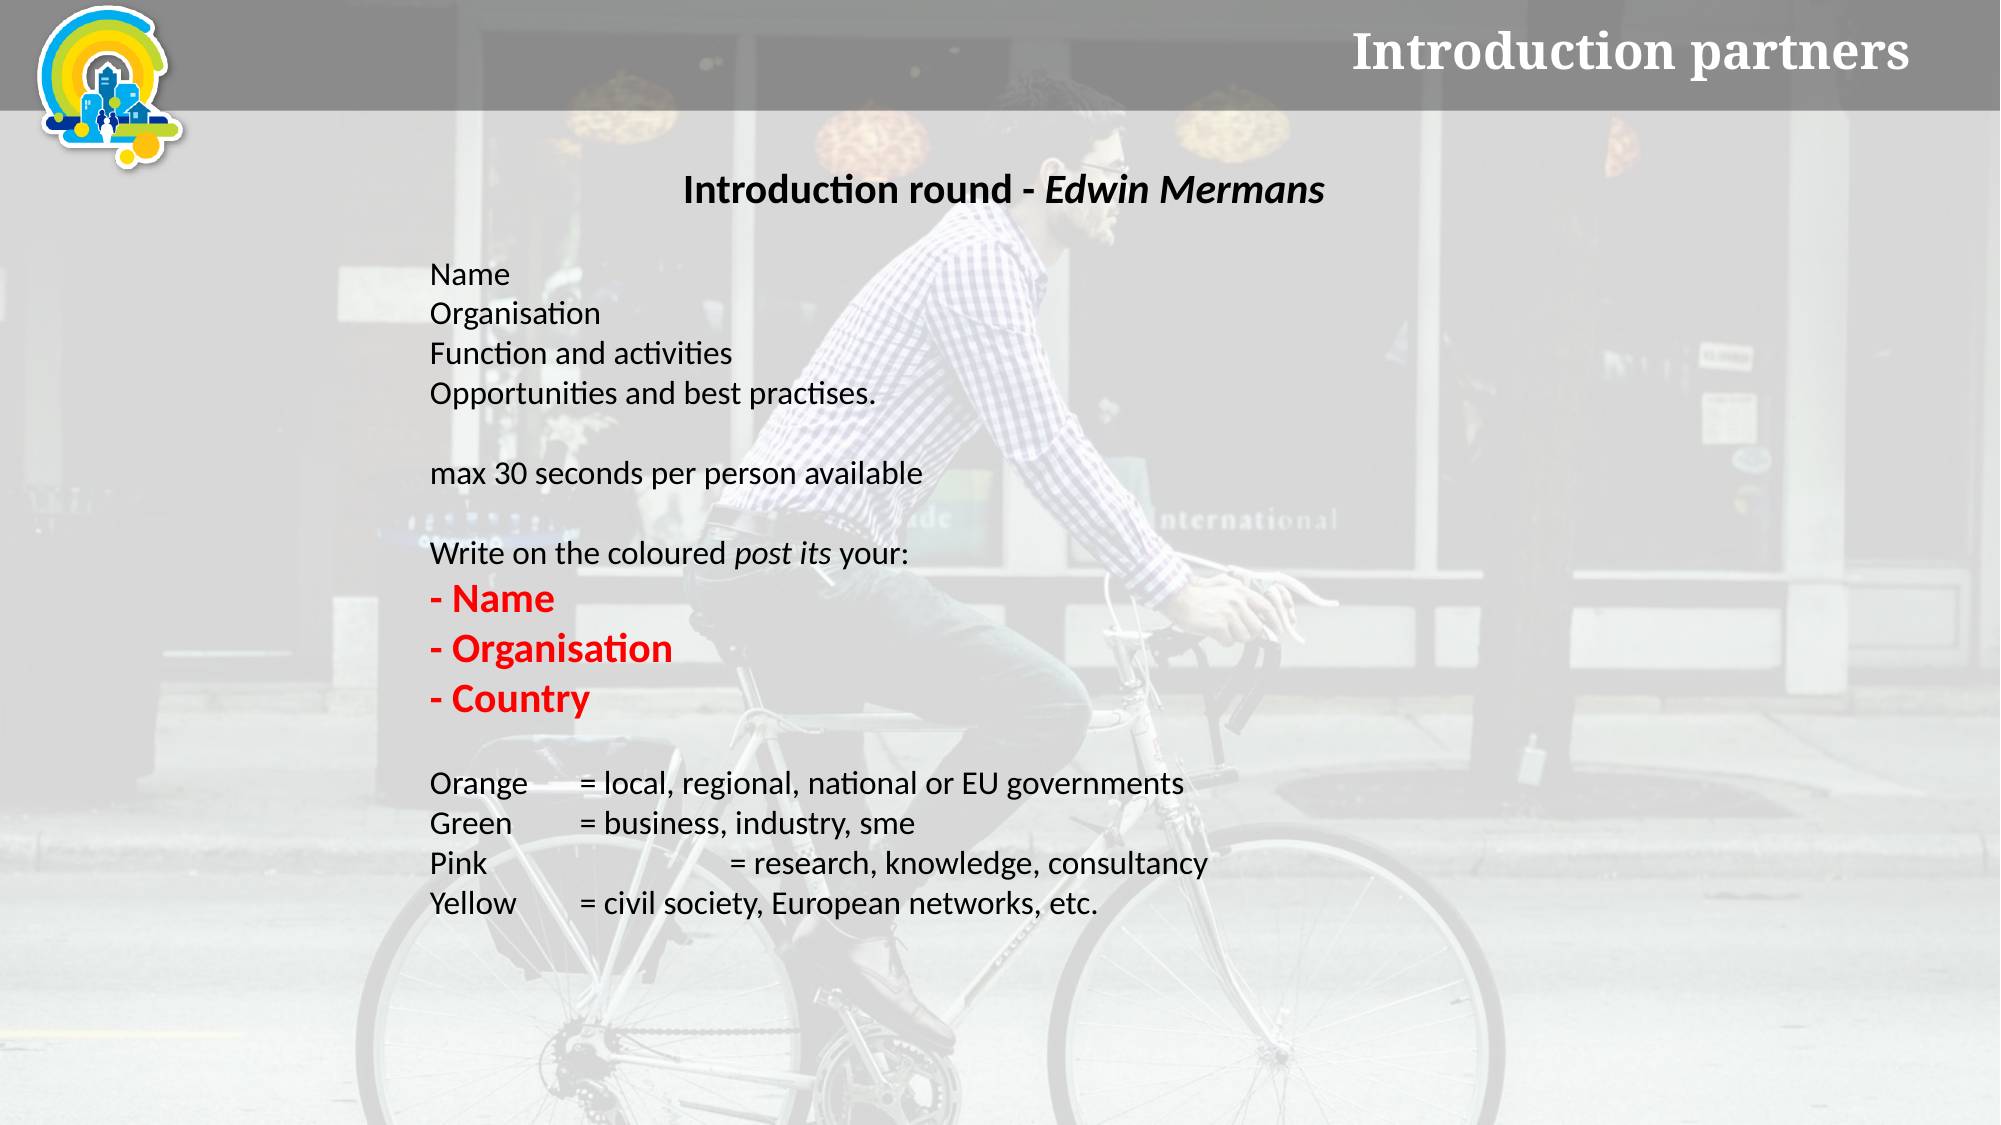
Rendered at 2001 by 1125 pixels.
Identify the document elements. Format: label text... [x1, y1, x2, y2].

text_box Introduction round - Edwin Mermans Name Organisation Function and activities Opportunities and best practises. max 30 seconds per person available Write on the coloured post its your: - Name - Organisation - Country Orange = local, regional, national or EU governments Green = business, industry, sme Pink = research, knowledge, consultancy Yellow = civil society, European networks, etc. [40, 154, 1968, 1048]
title Introduction partners [0, 0, 2000, 109]
picture [0, 109, 220, 198]
